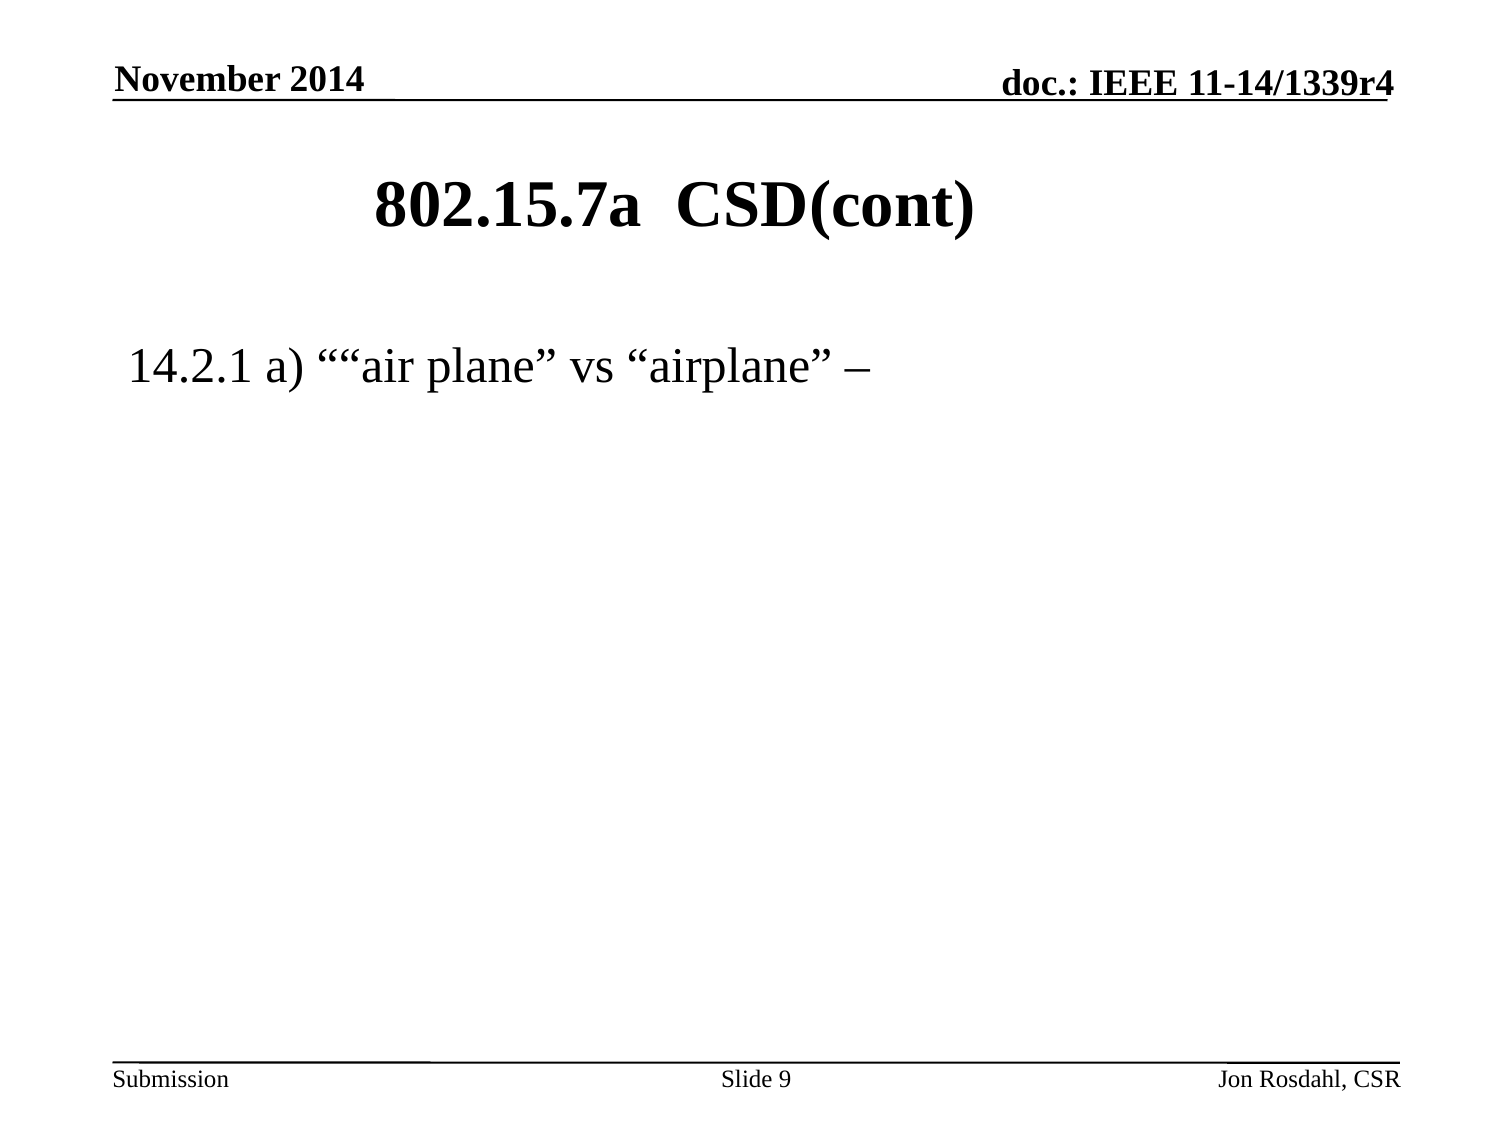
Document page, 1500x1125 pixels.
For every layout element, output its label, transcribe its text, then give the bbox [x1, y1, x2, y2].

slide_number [114, 54, 423, 100]
slide_number Slide 9 [712, 1061, 800, 1123]
footer Jon Rosdahl, CSR [878, 1061, 1402, 1093]
list 14.2.1 a) ““air plane” vs “airplane” – [112, 324, 1388, 1000]
title 802.15.7a CSD(cont) [112, 112, 1388, 288]
